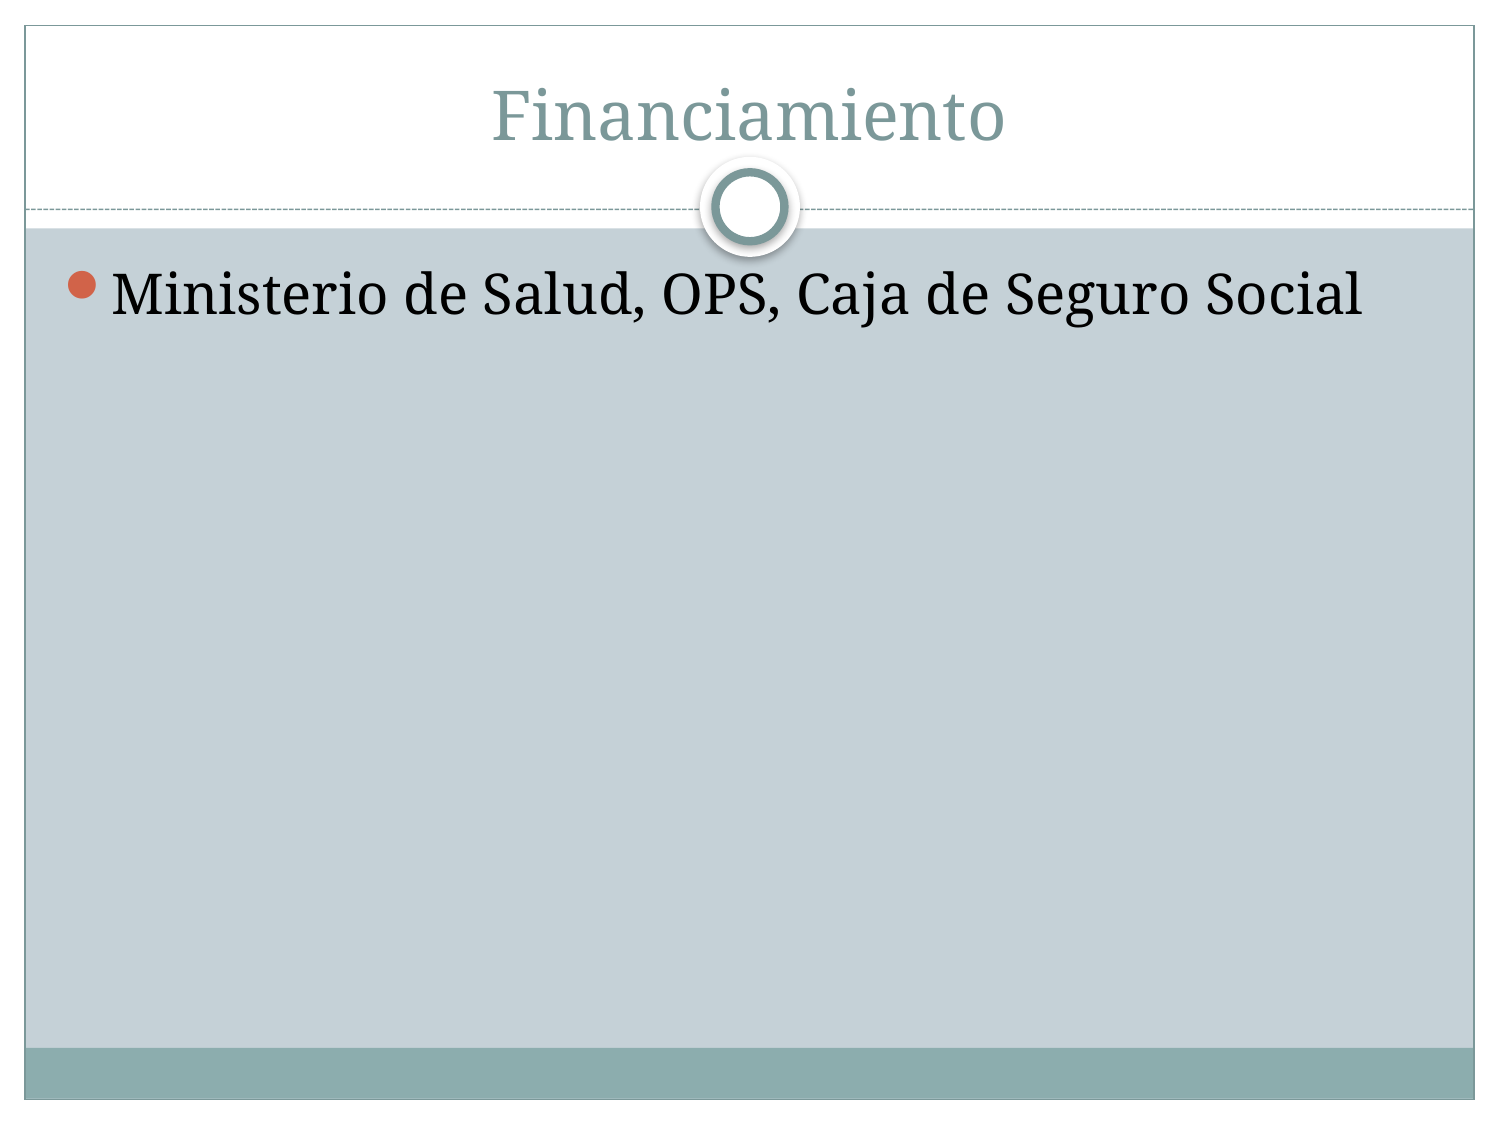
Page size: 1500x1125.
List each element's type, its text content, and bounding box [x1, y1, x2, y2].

list Ministerio de Salud, OPS, Caja de Seguro Social [49, 250, 1445, 1001]
title Financiamiento [49, 37, 1450, 162]
